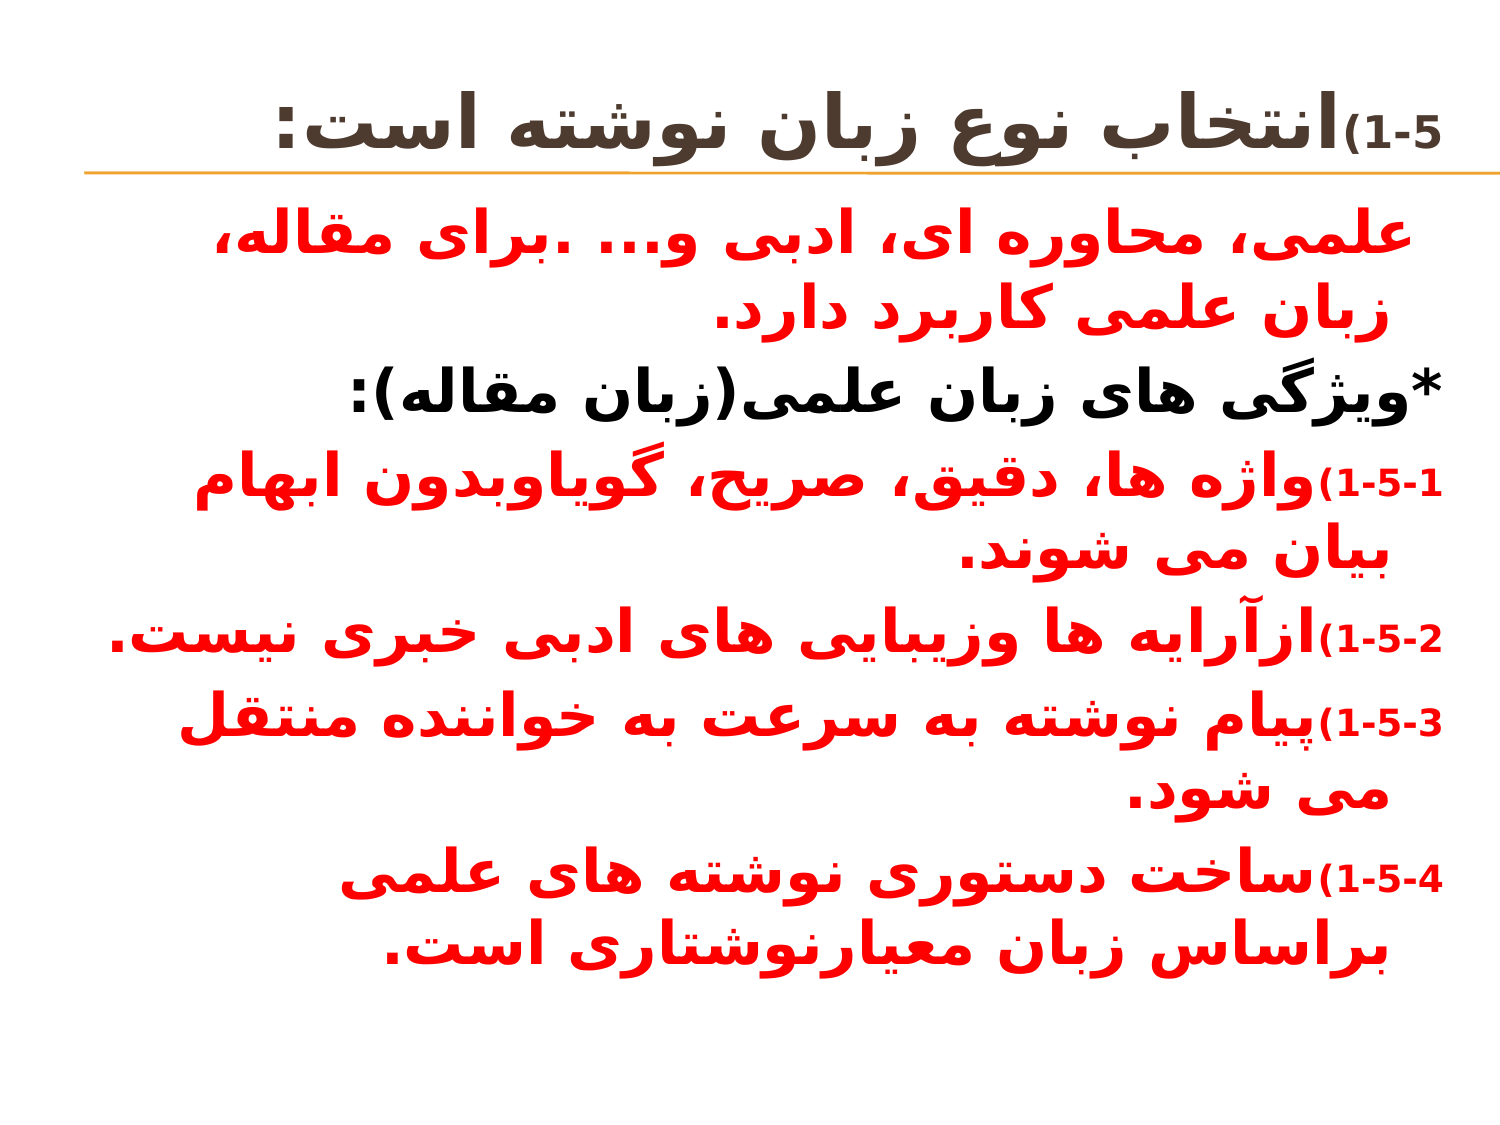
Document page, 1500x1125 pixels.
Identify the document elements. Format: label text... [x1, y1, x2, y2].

list 1-5)انتخاب نوع زبان نوشته است: علمی، محاوره ای، ادبی و... .برای مقاله، زبان علمی کاربرد دارد. *ویژگی های زبان علمی(زبان مقاله): 1-5-1)واژه ها، دقیق، صریح، گویاوبدون ابهام بیان می شوند. 1-5-2)ازآرایه ها وزیبایی های ادبی خبری نیست. 1-5-3)پیام نوشته به سرعت به خواننده منتقل می شود. 1-5-4)ساخت دستوری نوشته های علمی براساس زبان معیارنوشتاری است. [75, 66, 1459, 1005]
